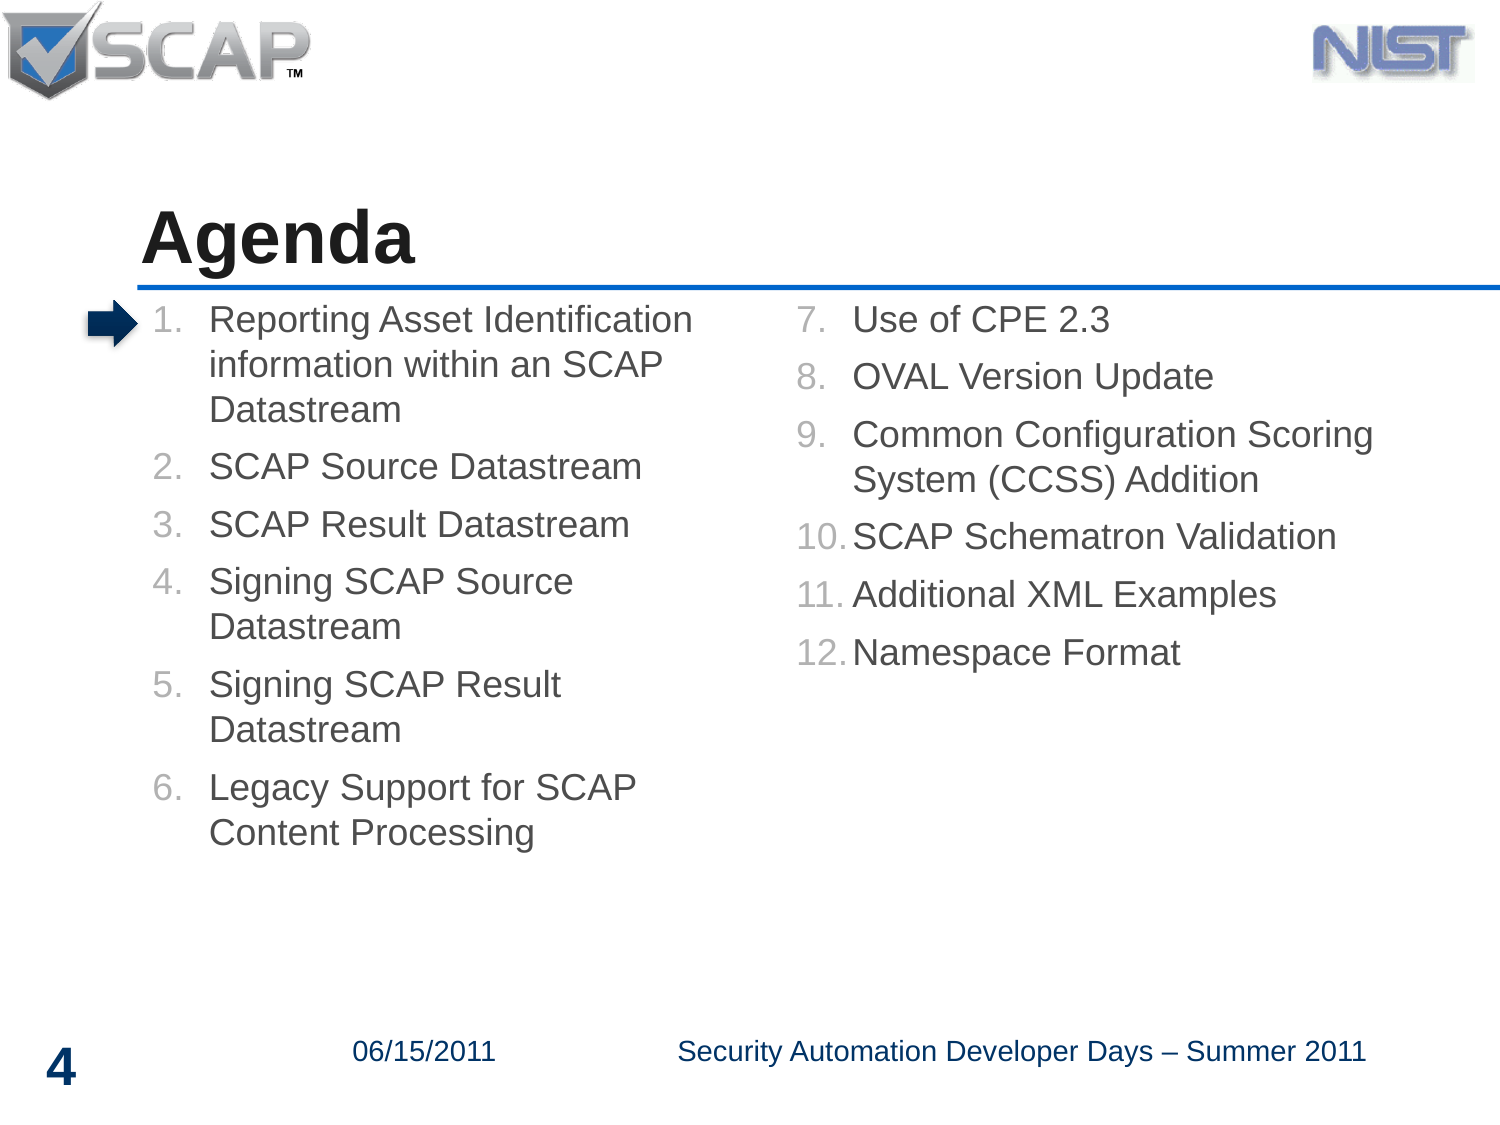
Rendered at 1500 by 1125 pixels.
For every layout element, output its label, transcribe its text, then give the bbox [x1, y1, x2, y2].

text_box [87, 299, 138, 348]
list Reporting Asset Identification information within an SCAP Datastream SCAP Source Datastream SCAP Result Datastream Signing SCAP Source Datastream Signing SCAP Result Datastream Legacy Support for SCAP Content Processing [137, 287, 757, 1026]
picture [1312, 24, 1475, 83]
slide_number 4 [13, 1023, 111, 1105]
picture [0, 0, 313, 103]
title Agenda [124, 99, 1426, 288]
list Use of CPE 2.3 OVAL Version Update Common Configuration Scoring System (CCSS) Addition SCAP Schematron Validation Additional XML Examples Namespace Format [780, 287, 1400, 1025]
footer Security Automation Developer Days – Summer 2011 [662, 1025, 1426, 1103]
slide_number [337, 1025, 662, 1103]
